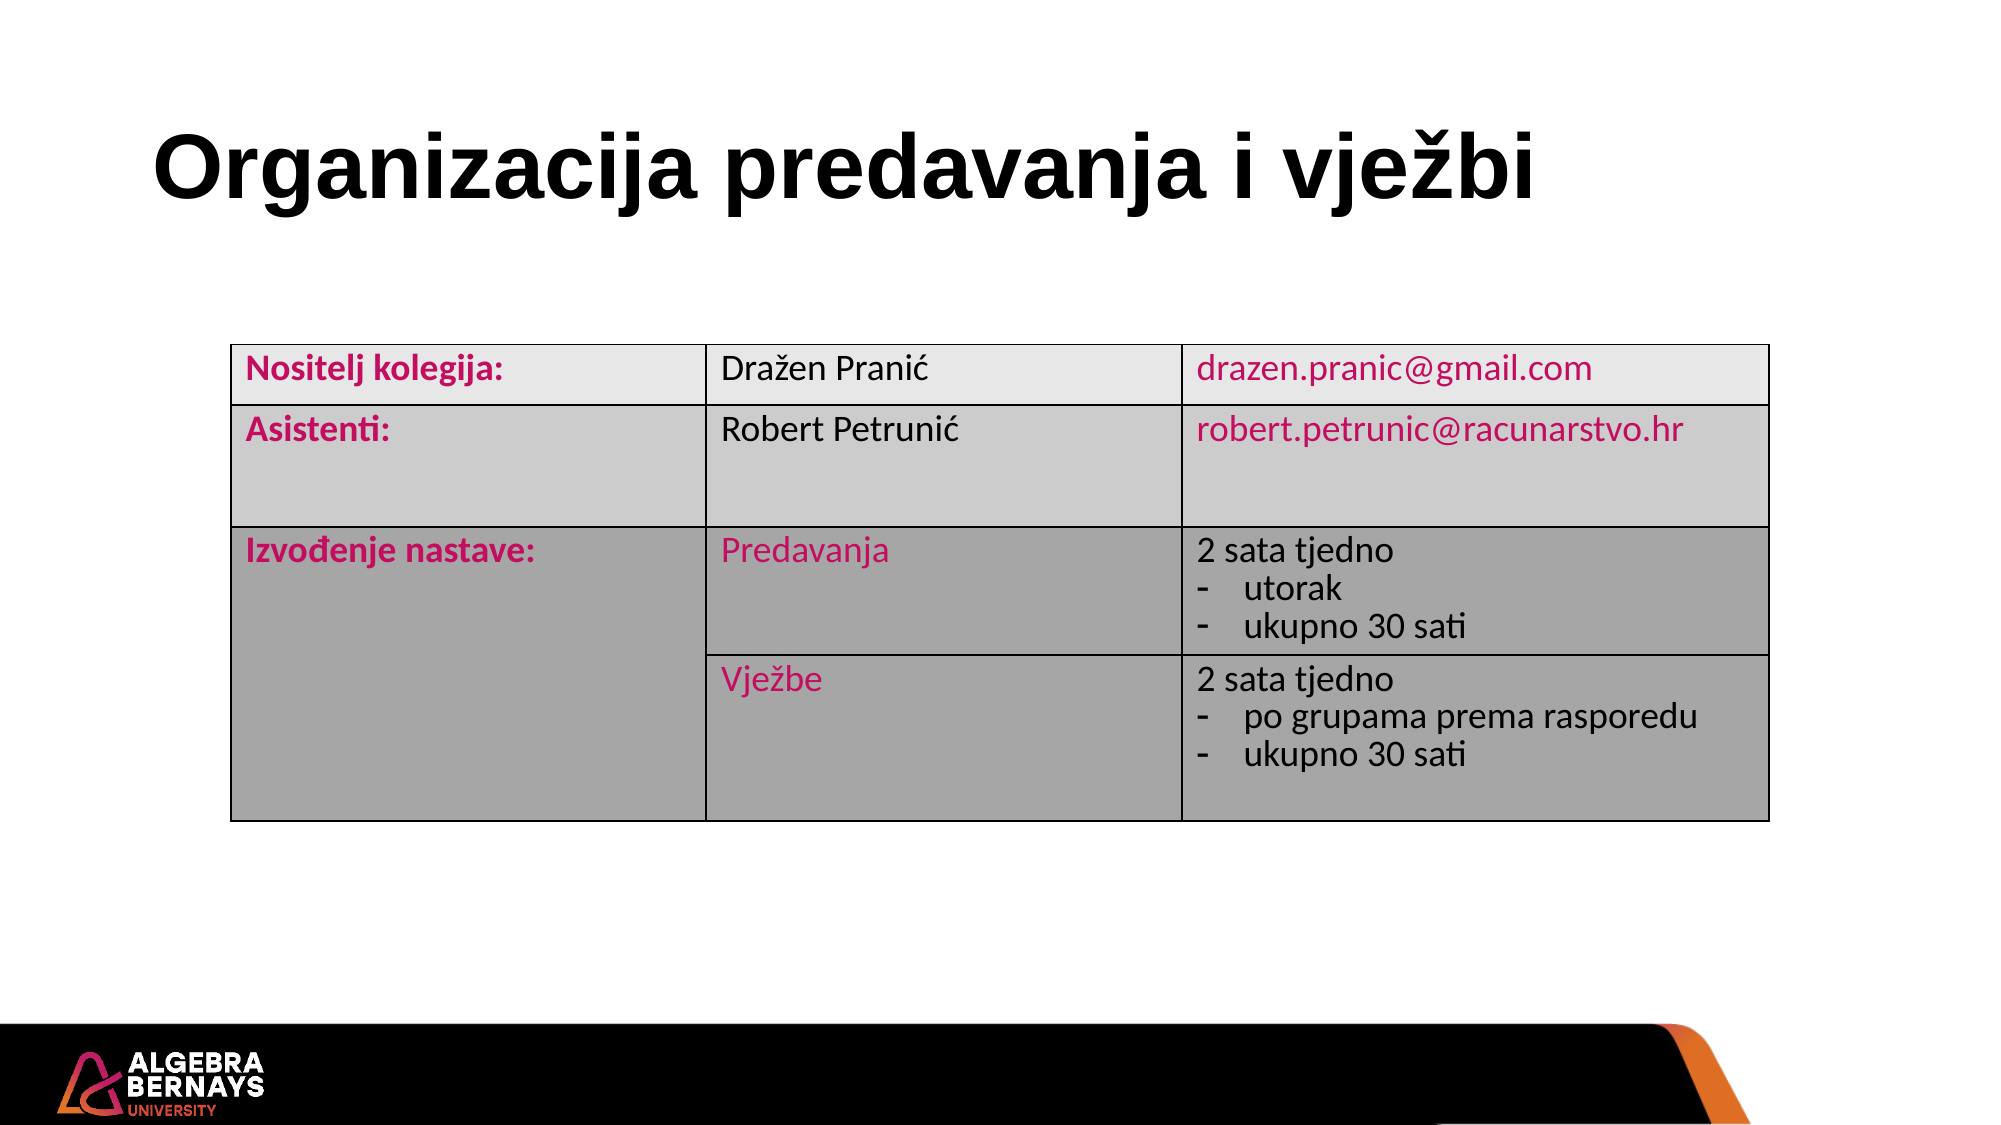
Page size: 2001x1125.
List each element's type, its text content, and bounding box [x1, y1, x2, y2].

table_cell Vježbe [707, 656, 1181, 820]
table_header Dražen Pranić [707, 345, 1181, 404]
table_header drazen.pranic@gmail.com [1183, 345, 1768, 404]
table_cell Izvođenje nastave: [232, 528, 705, 820]
picture [0, 1023, 1958, 1125]
table_cell Predavanja [707, 528, 1181, 654]
table_cell robert.petrunic@racunarstvo.hr [1183, 406, 1768, 526]
table_cell 2 sata tjedno utorak ukupno 30 sati [1183, 528, 1768, 654]
table_cell Asistenti: [232, 406, 705, 526]
table_cell 2 sata tjedno po grupama prema rasporedu ukupno 30 sati [1183, 656, 1768, 820]
table_header Nositelj kolegija: [232, 345, 705, 404]
title Organizacija predavanja i vježbi [137, 59, 1863, 278]
table_cell Robert Petrunić [707, 406, 1181, 526]
